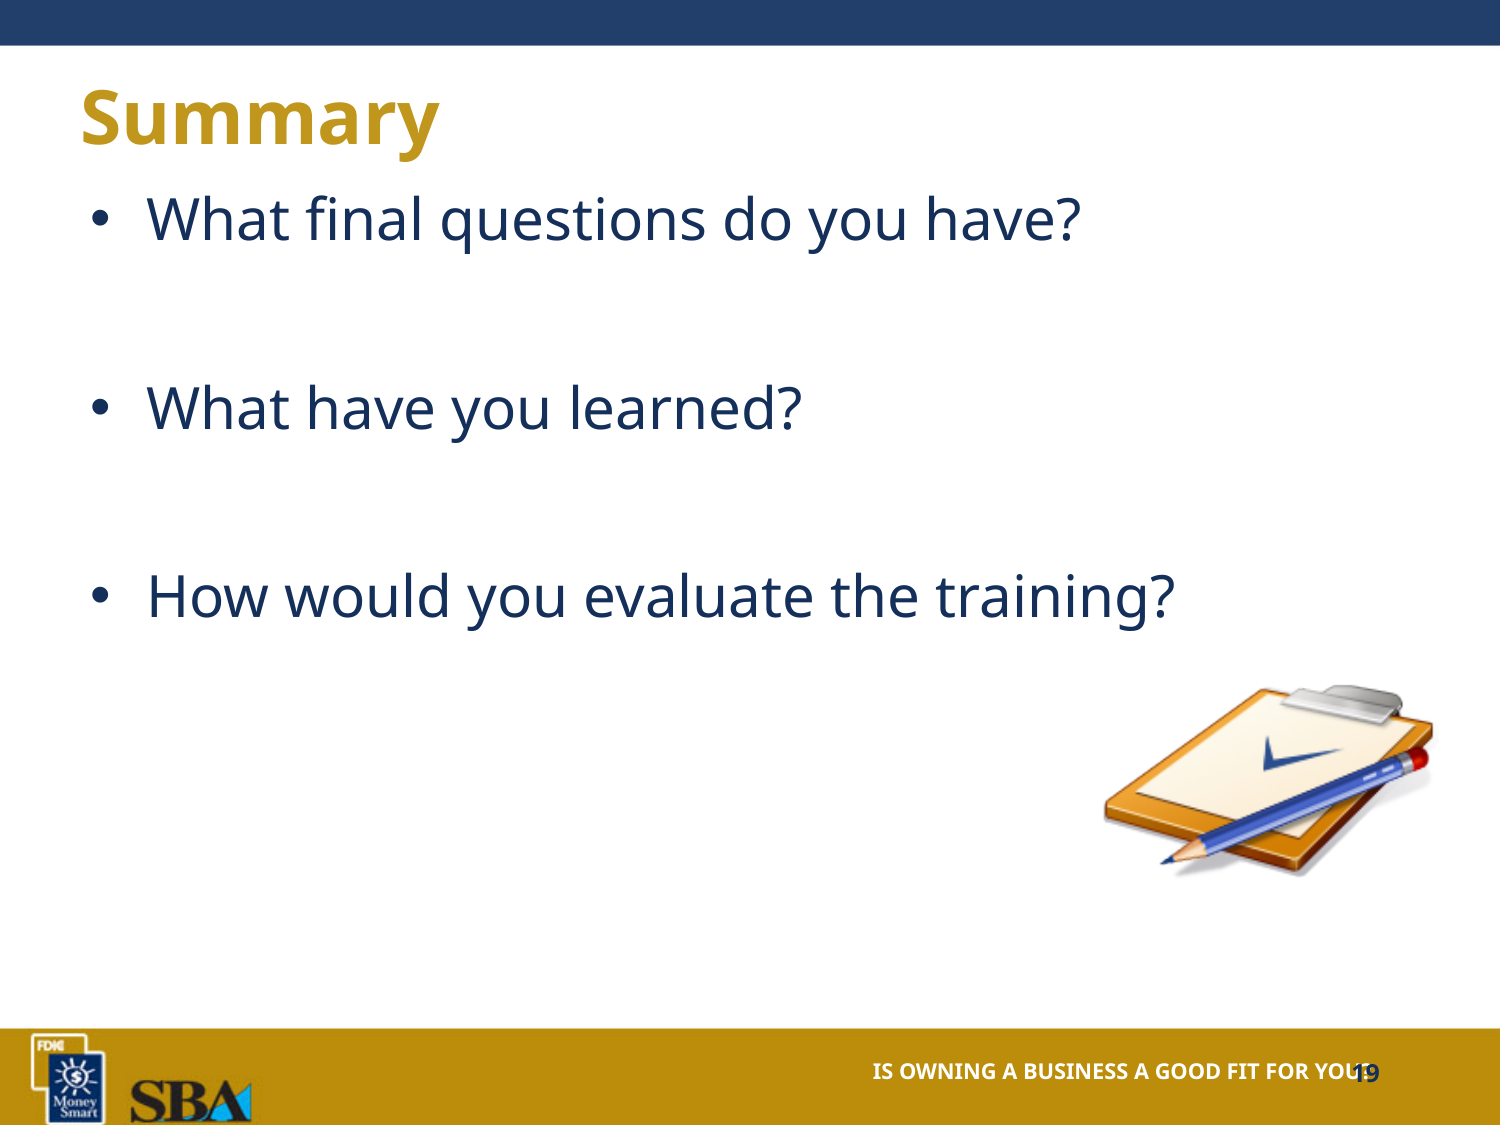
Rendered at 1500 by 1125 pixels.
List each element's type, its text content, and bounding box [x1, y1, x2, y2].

title Summary [64, 62, 1416, 163]
list What final questions do you have? What have you learned? How would you evaluate the training? [74, 174, 1426, 876]
picture [0, 0, 1500, 1125]
